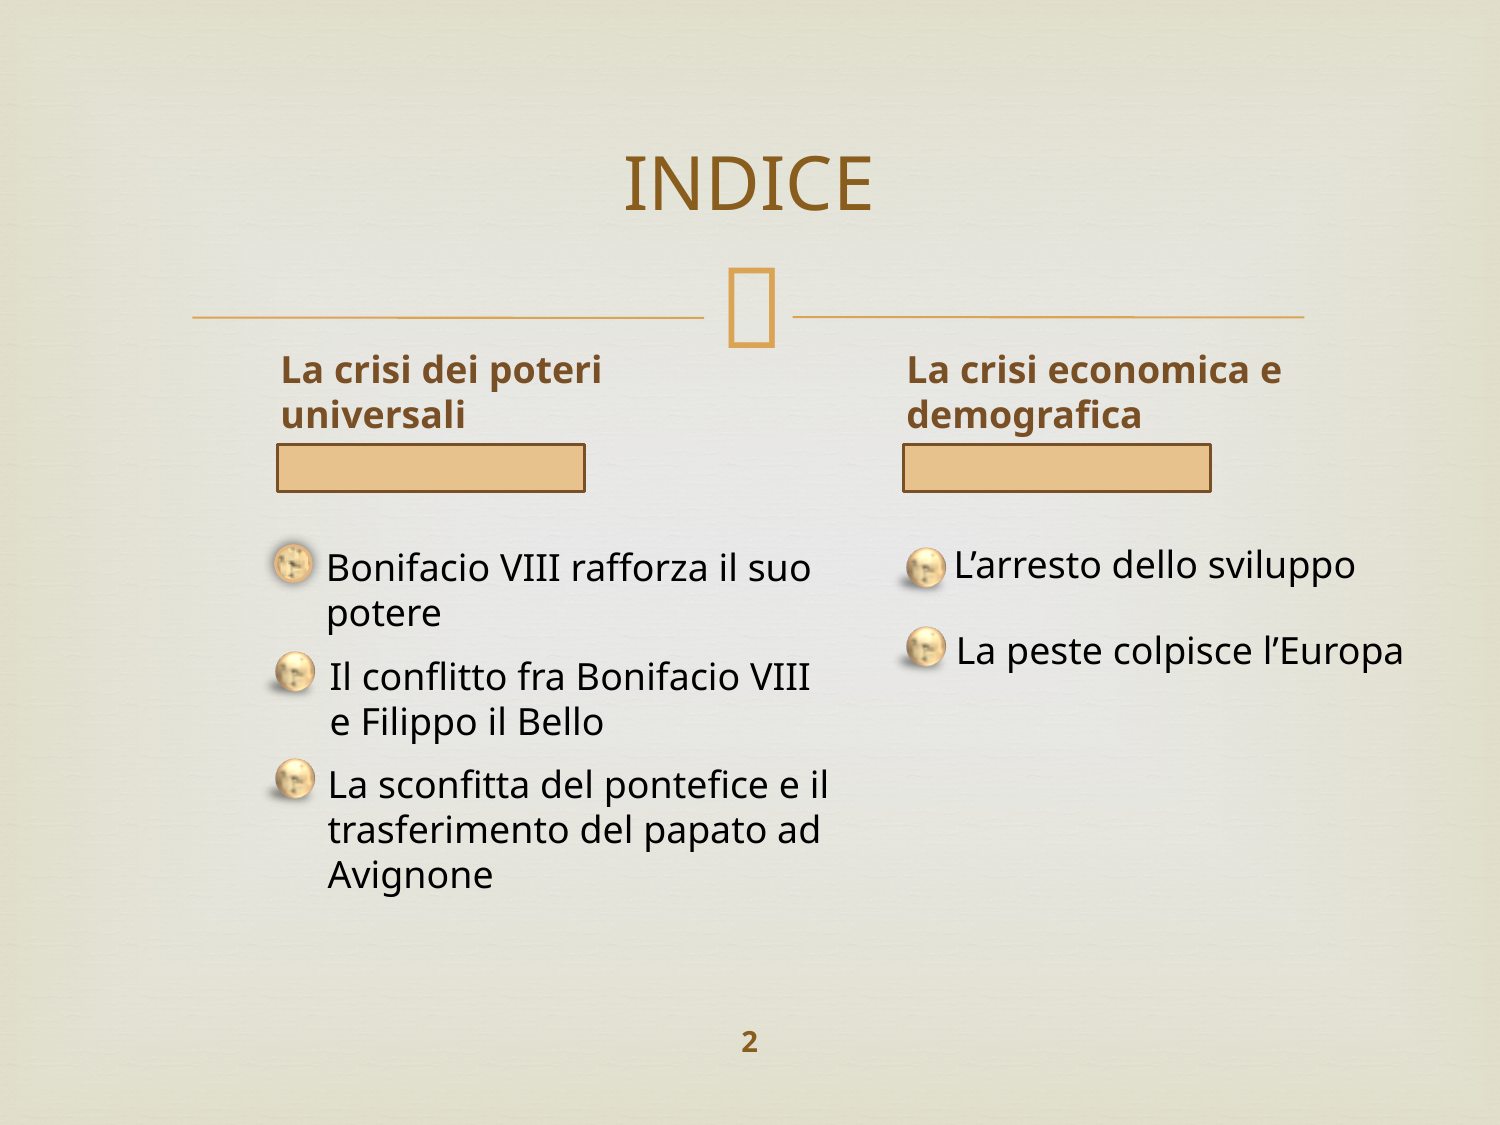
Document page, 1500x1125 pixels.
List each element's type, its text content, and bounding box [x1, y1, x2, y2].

text_box Bonifacio VIII rafforza il suo potere [311, 536, 855, 642]
text_box L’arresto dello sviluppo [938, 533, 1376, 593]
text_box [276, 443, 586, 493]
text_box La sconfitta del pontefice e il trasferimento del papato ad Avignone [312, 753, 880, 904]
picture [883, 624, 955, 682]
picture [884, 545, 956, 603]
footer 2 [512, 1010, 988, 1071]
text_box [274, 544, 311, 583]
text_box Il conflitto fra Bonifacio VIII e Filippo il Bello [314, 645, 835, 751]
title INDICE [112, 93, 1386, 267]
picture [253, 755, 325, 813]
text_box La crisi economica e demografica [891, 338, 1500, 443]
text_box La peste colpisce l’Europa [941, 619, 1438, 680]
text_box [902, 443, 1212, 493]
picture [253, 648, 325, 706]
text_box La crisi dei poteri universali [265, 338, 833, 443]
